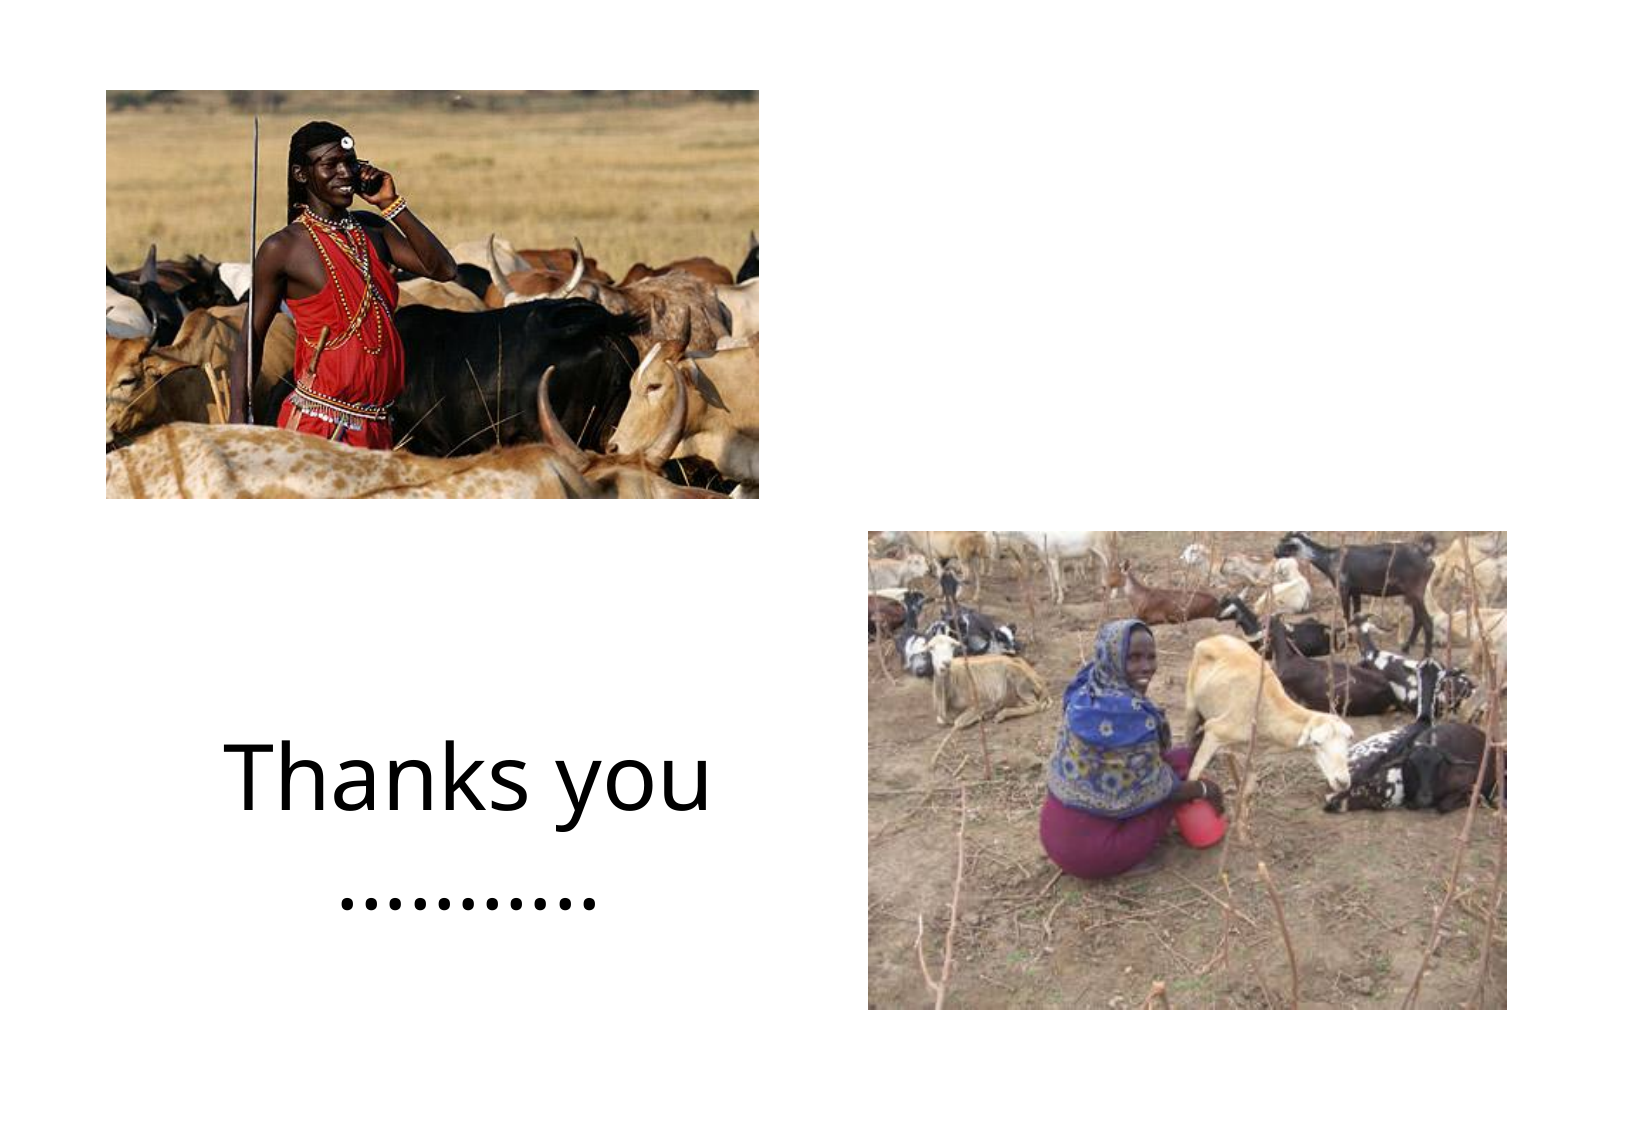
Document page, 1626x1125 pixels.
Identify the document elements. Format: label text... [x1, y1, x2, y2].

title Thanks you ……….. [106, 661, 832, 1000]
picture [106, 90, 759, 499]
picture [868, 531, 1507, 1010]
